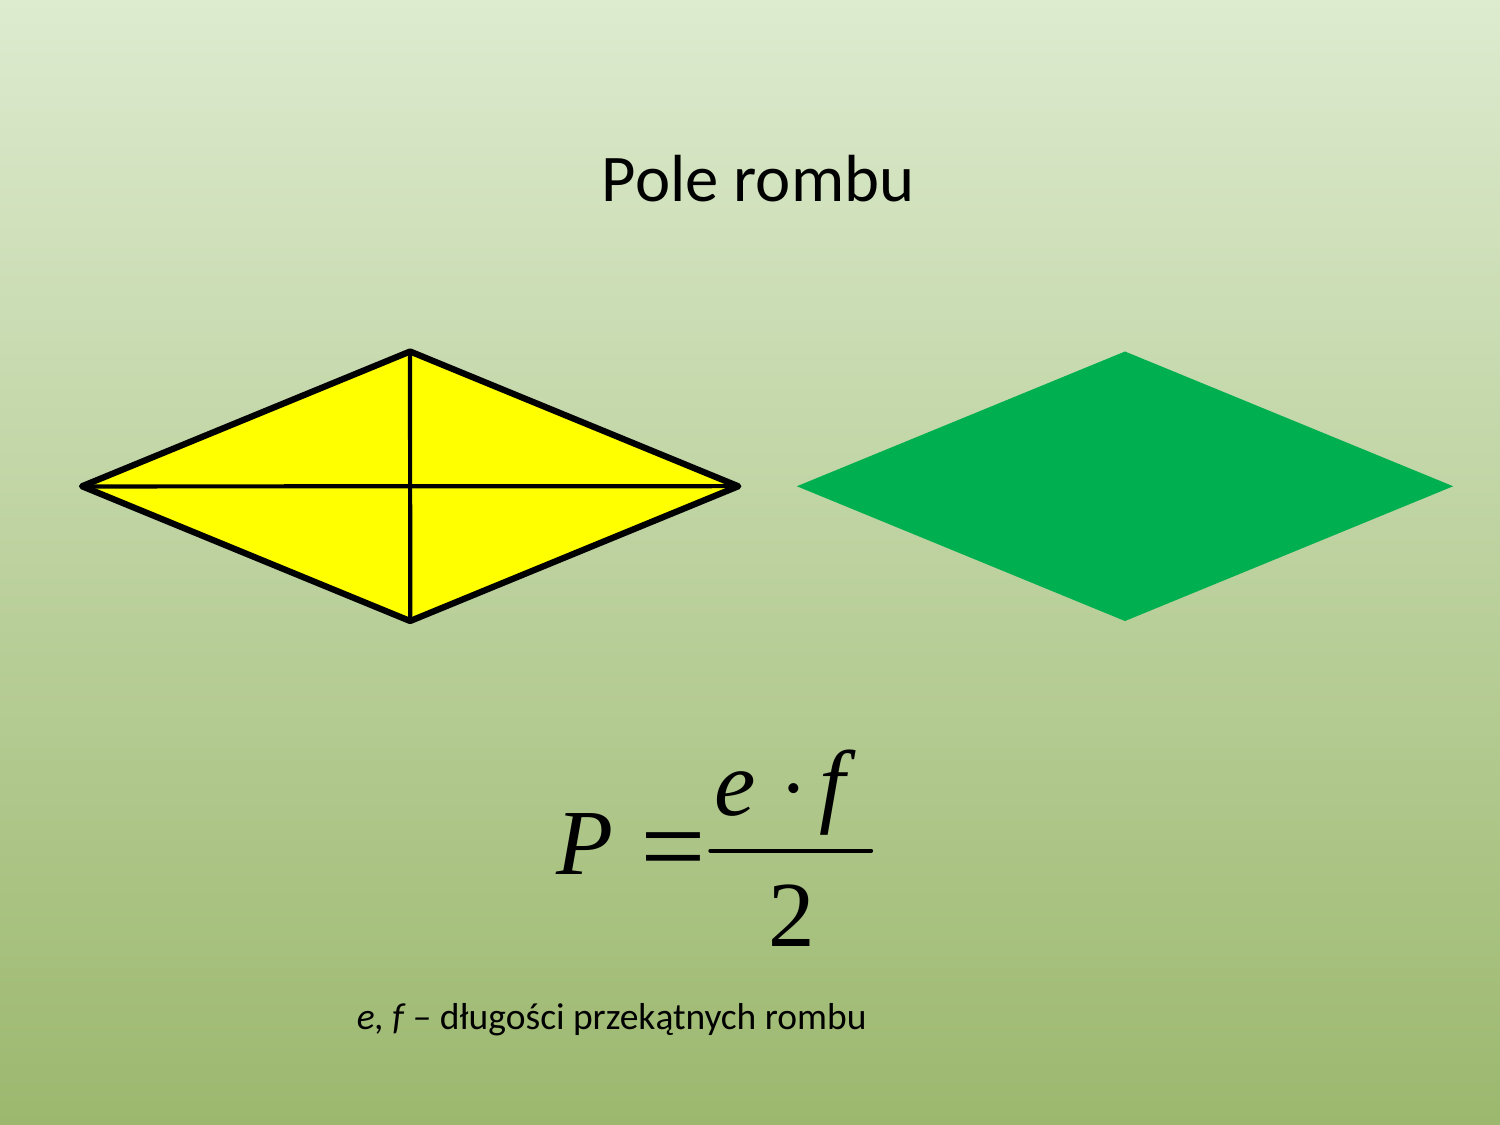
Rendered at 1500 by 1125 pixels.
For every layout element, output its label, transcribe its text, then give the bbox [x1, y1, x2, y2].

text_box [794, 349, 1456, 623]
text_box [538, 726, 889, 968]
text_box [82, 349, 741, 487]
title Pole rombu [75, 45, 1442, 305]
text_box e, f – długości przekątnych rombu [342, 984, 882, 1045]
text_box [102, 497, 718, 623]
